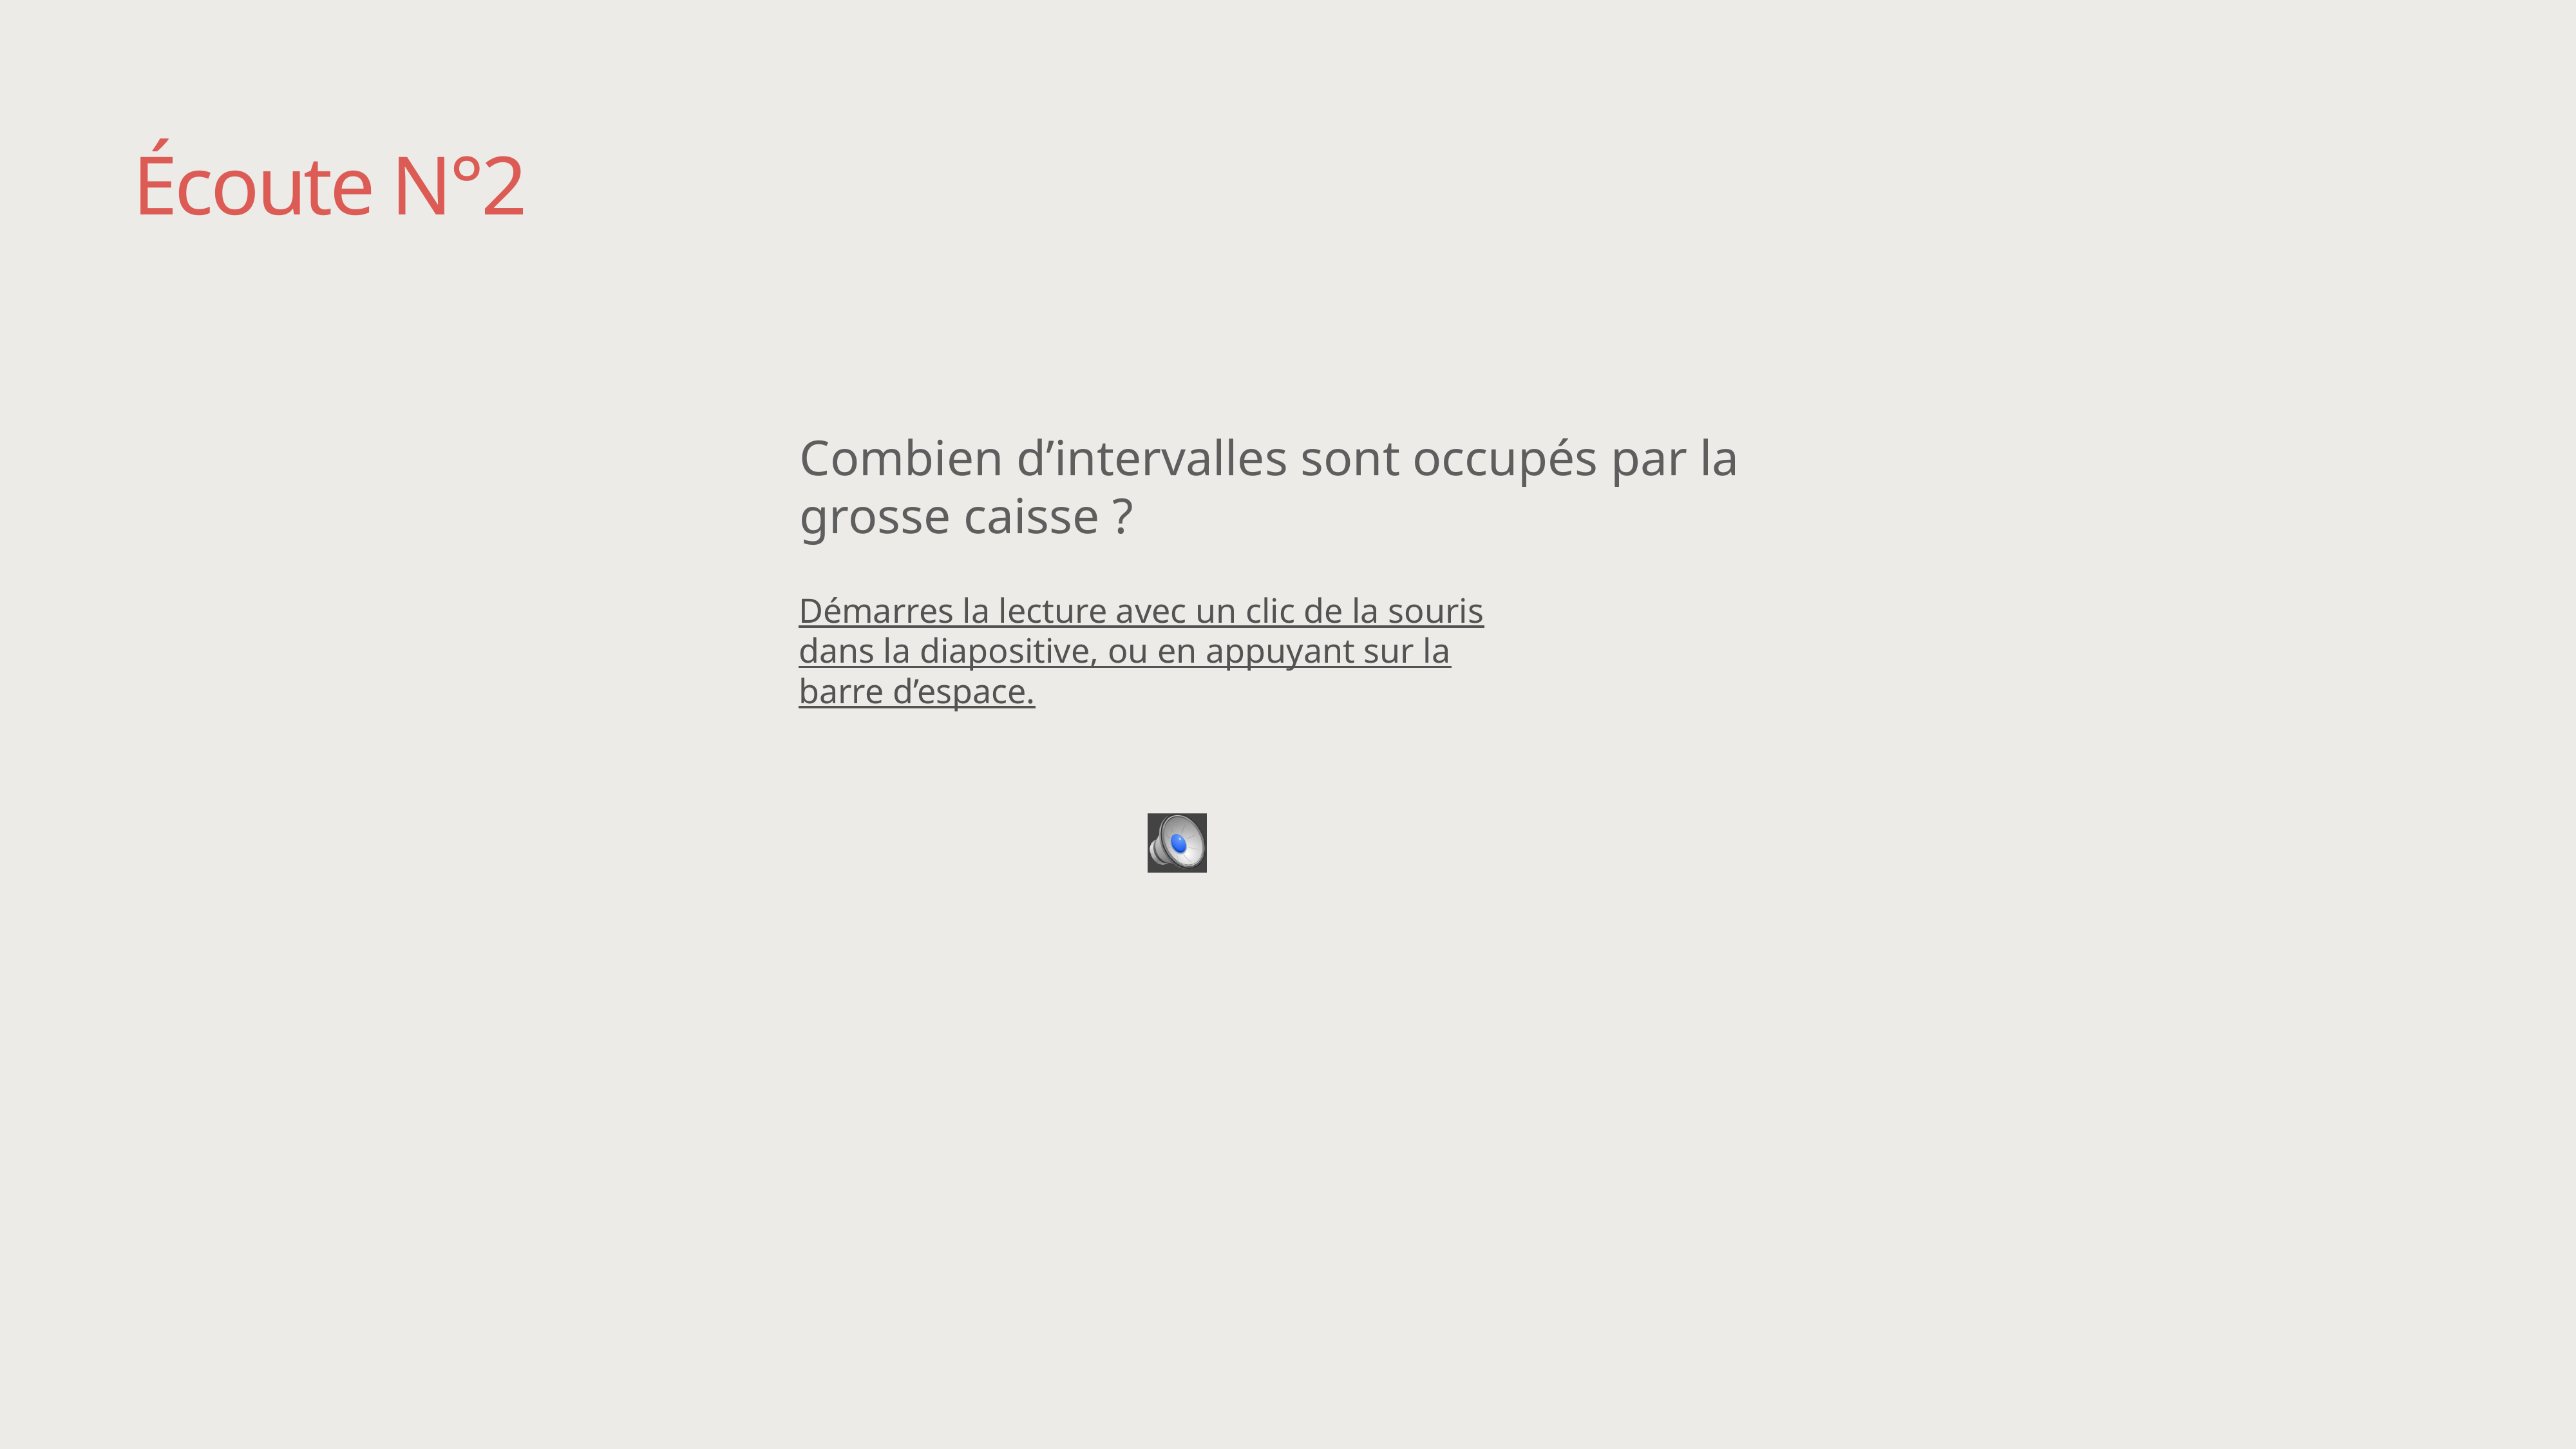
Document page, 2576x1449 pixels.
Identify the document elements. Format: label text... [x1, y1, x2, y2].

picture [1147, 812, 1208, 874]
text_box Démarres la lecture avec un clic de la souris dans la diapositive, ou en appuyant sur la barre d’espace. [793, 583, 1528, 715]
title Écoute N°2 [127, 111, 2449, 236]
text_box Combien d’intervalles sont occupés par la grosse caisse ? [794, 422, 1783, 549]
